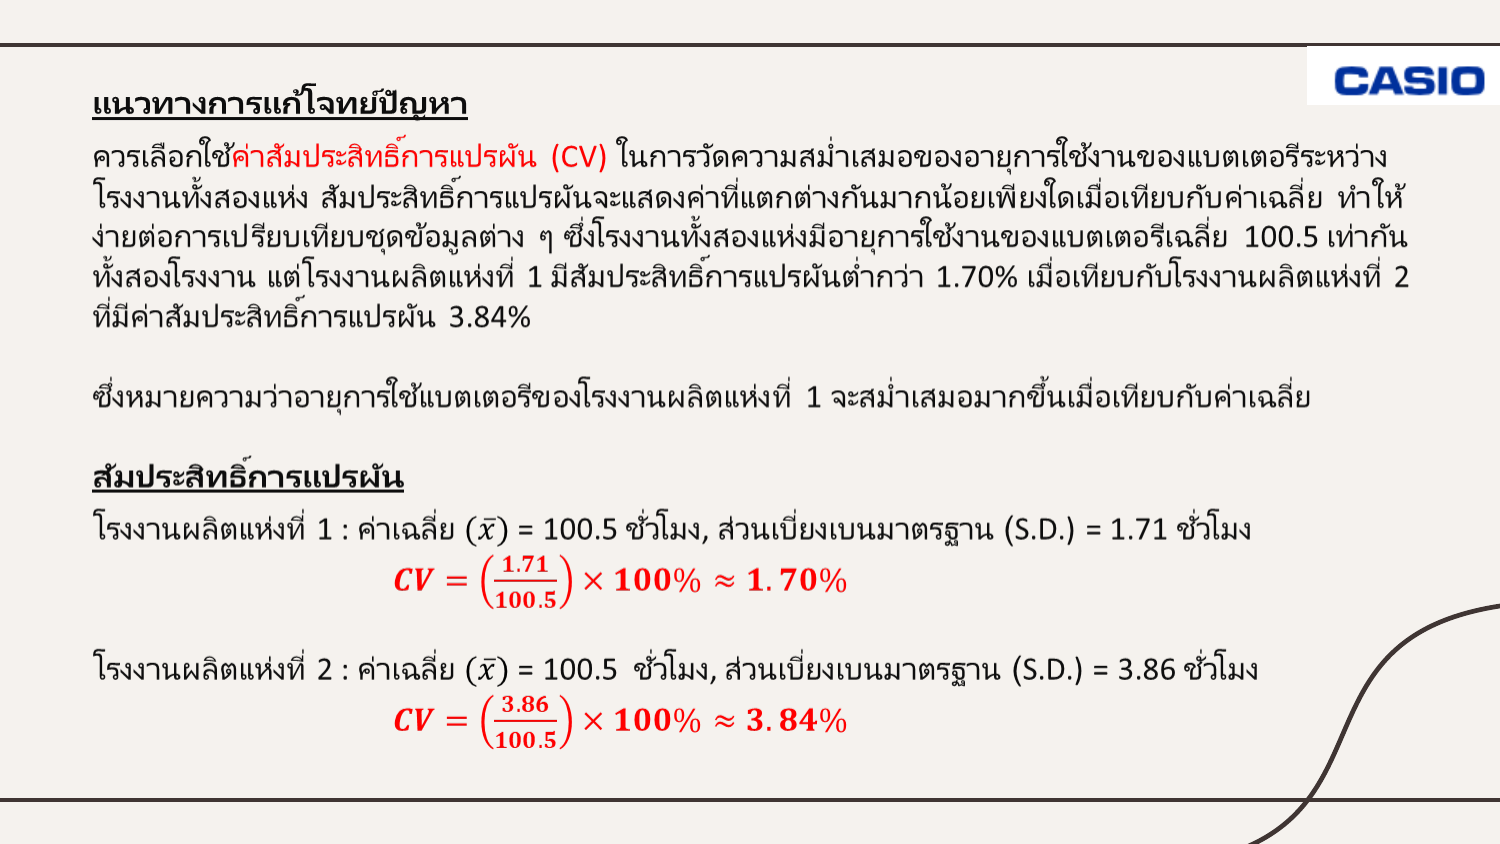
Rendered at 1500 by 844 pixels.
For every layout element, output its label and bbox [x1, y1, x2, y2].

picture [1307, 46, 1500, 105]
text_box [77, 75, 1433, 803]
